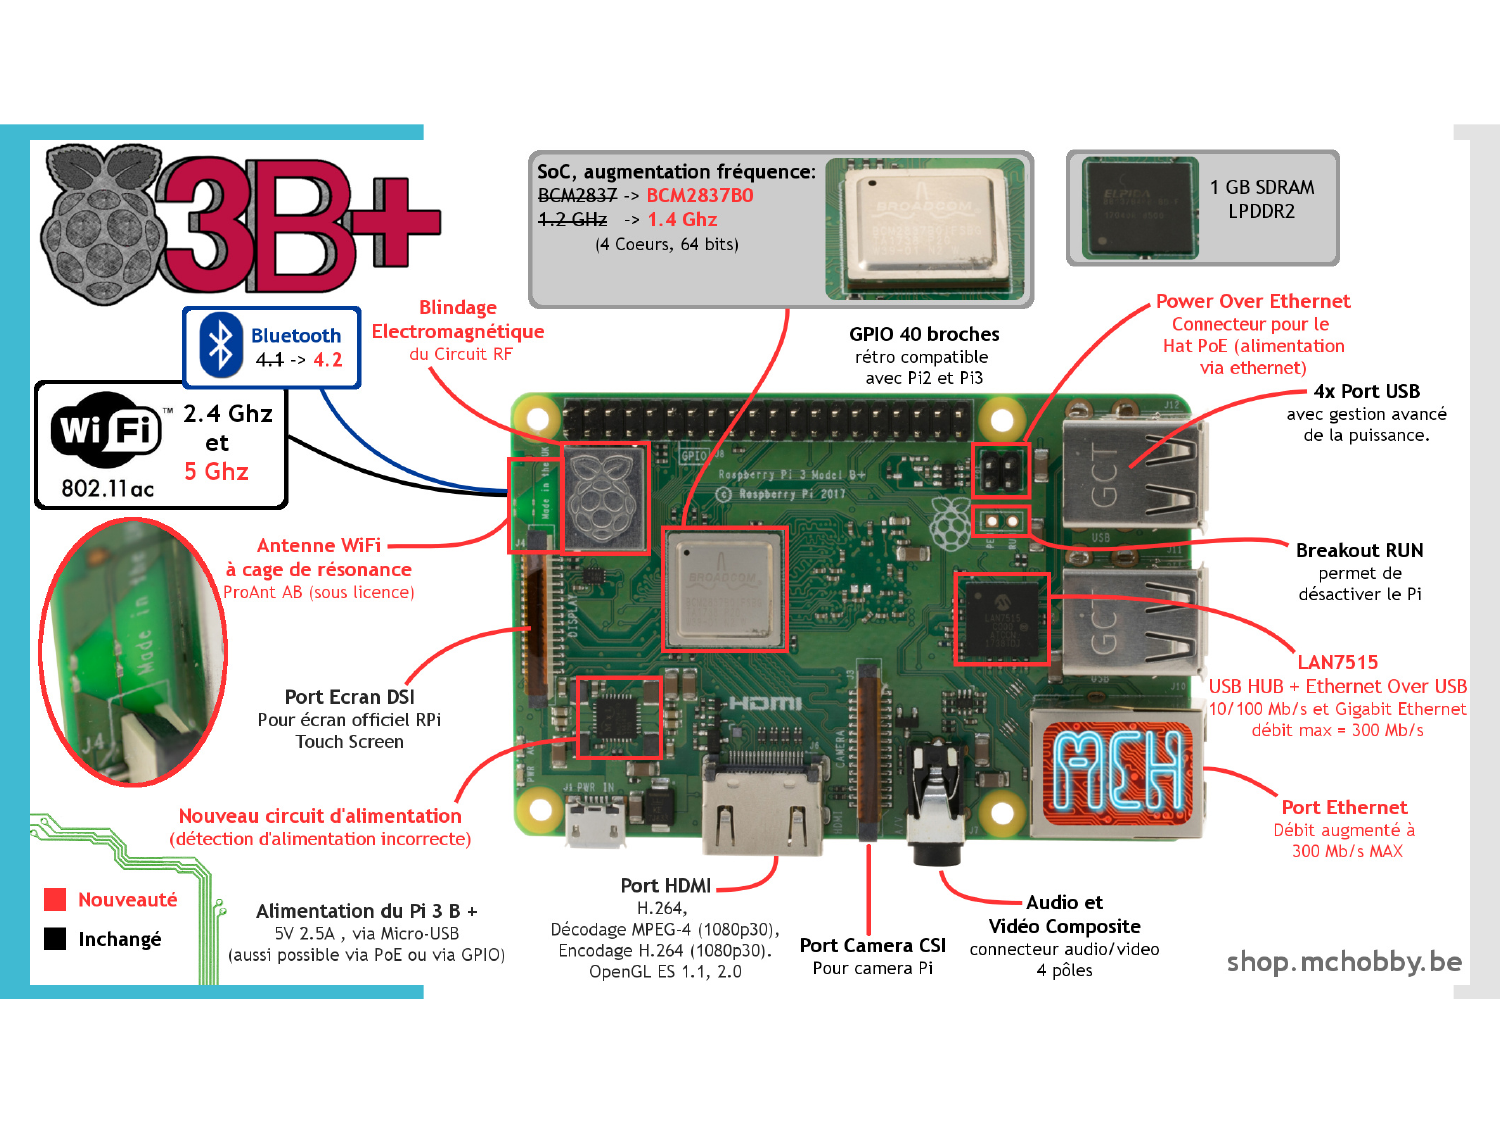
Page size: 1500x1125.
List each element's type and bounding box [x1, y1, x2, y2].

picture [29, 140, 1471, 985]
